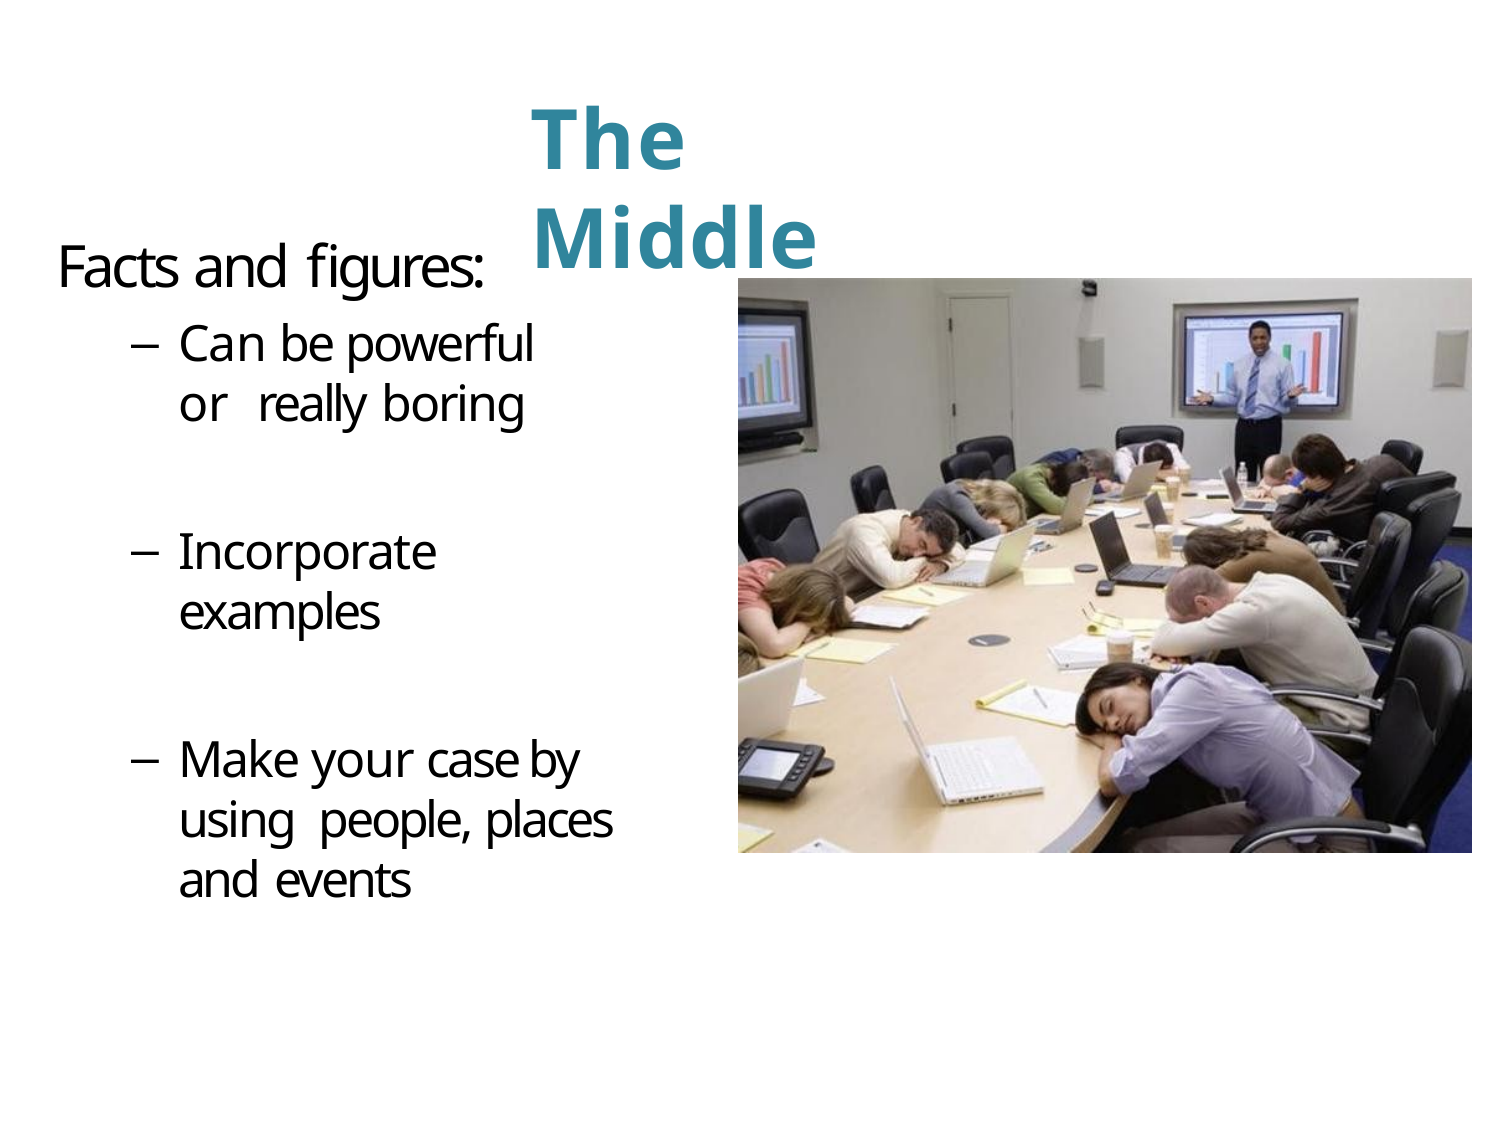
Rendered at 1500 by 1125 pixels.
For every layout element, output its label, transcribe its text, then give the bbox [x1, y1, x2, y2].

title The Middle [528, 83, 972, 286]
text_box Facts and figures: Can be powerful or really boring Incorporate examples Make your case by using people, places and events [54, 213, 689, 908]
text_box [738, 278, 1472, 853]
